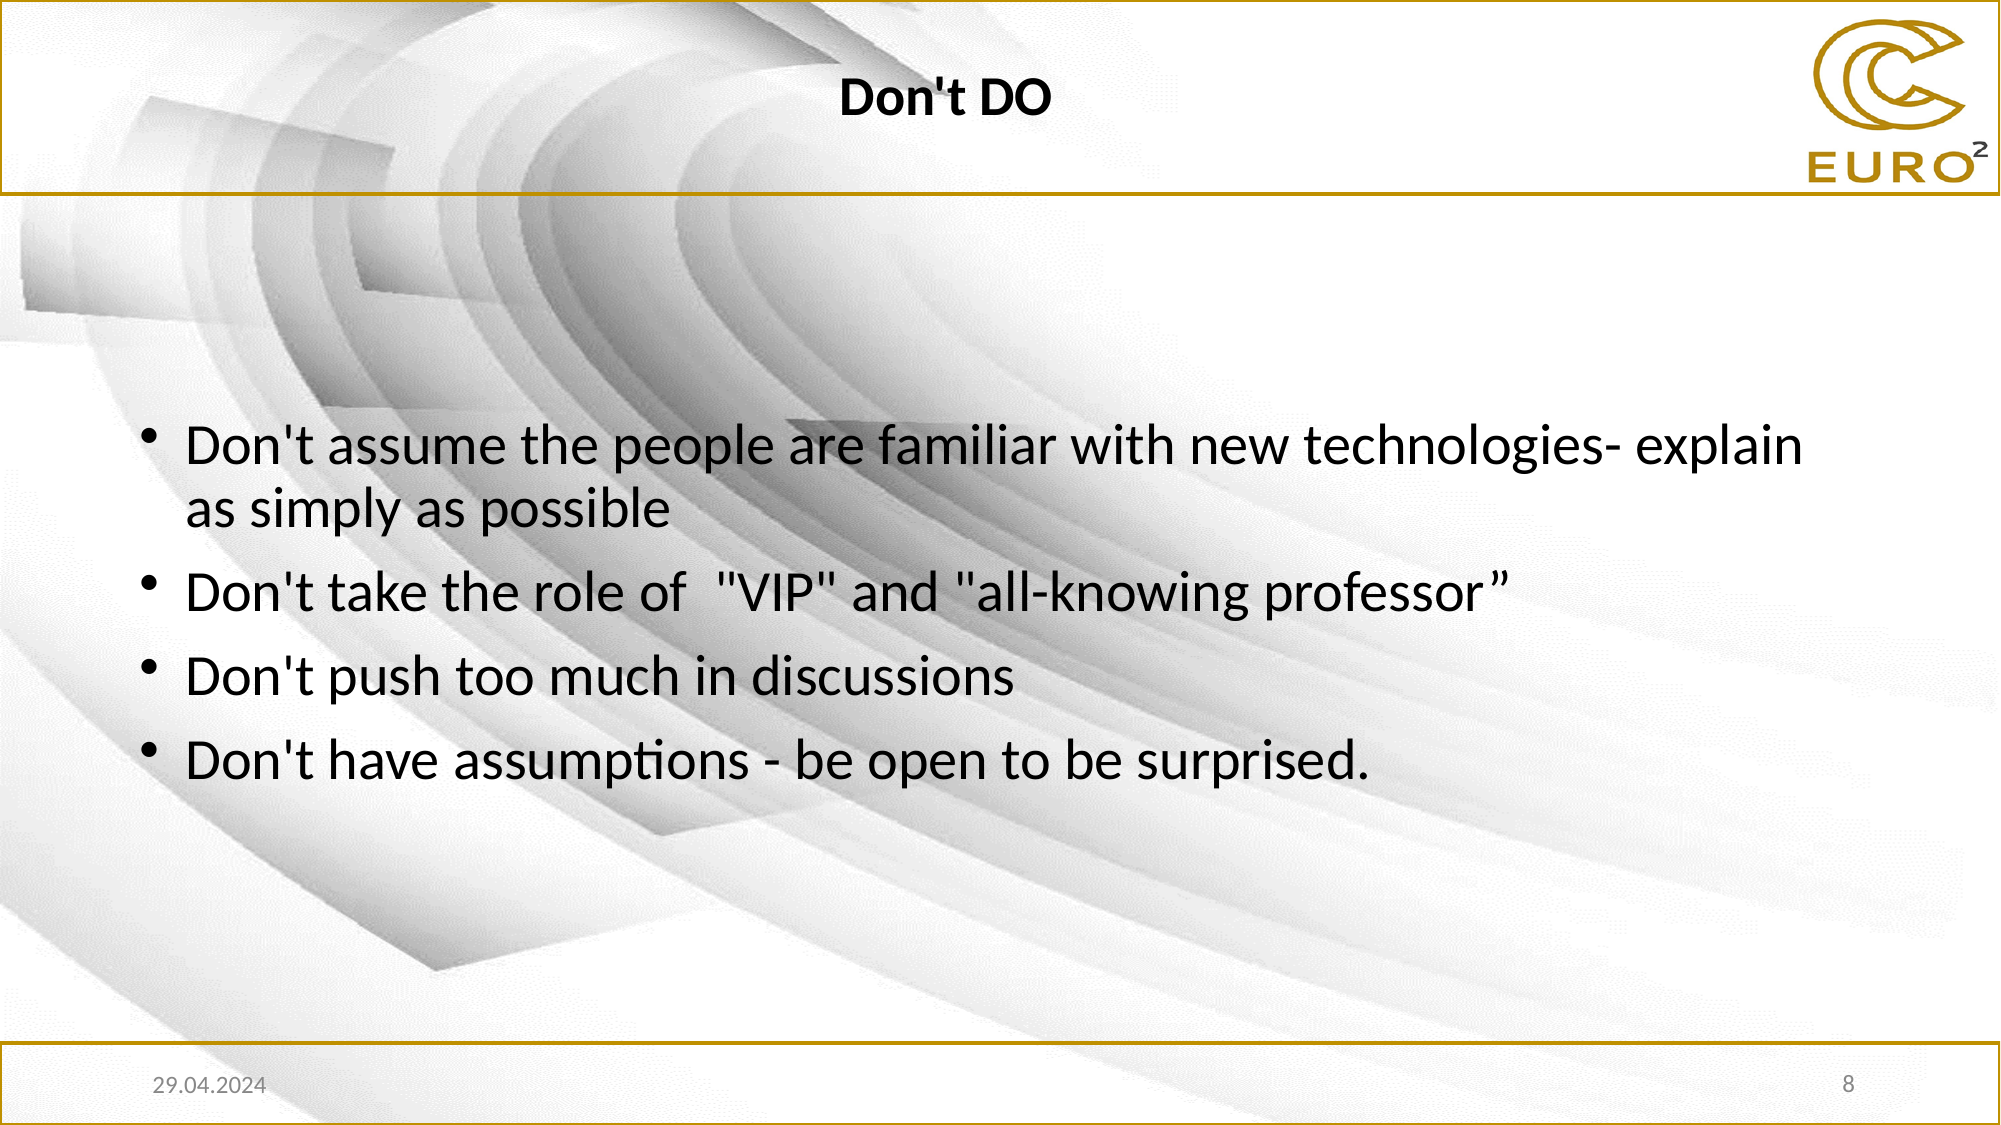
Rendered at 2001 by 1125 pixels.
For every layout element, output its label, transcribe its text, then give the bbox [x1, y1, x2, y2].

slide_number 8 [1832, 1062, 1863, 1104]
list Don't assume the people are familiar with new technologies- explain as simply as possible Don't take the role of "VIP" and "all-knowing professor” Don't push too much in discussions Don't have assumptions - be open to be surprised. [131, 305, 1858, 1021]
picture [0, 196, 2001, 1041]
picture [2, 1045, 1998, 1123]
picture [2, 2, 1998, 192]
text_box 29.04.2024 [144, 1061, 580, 1107]
title Don't DO [127, 21, 1779, 173]
